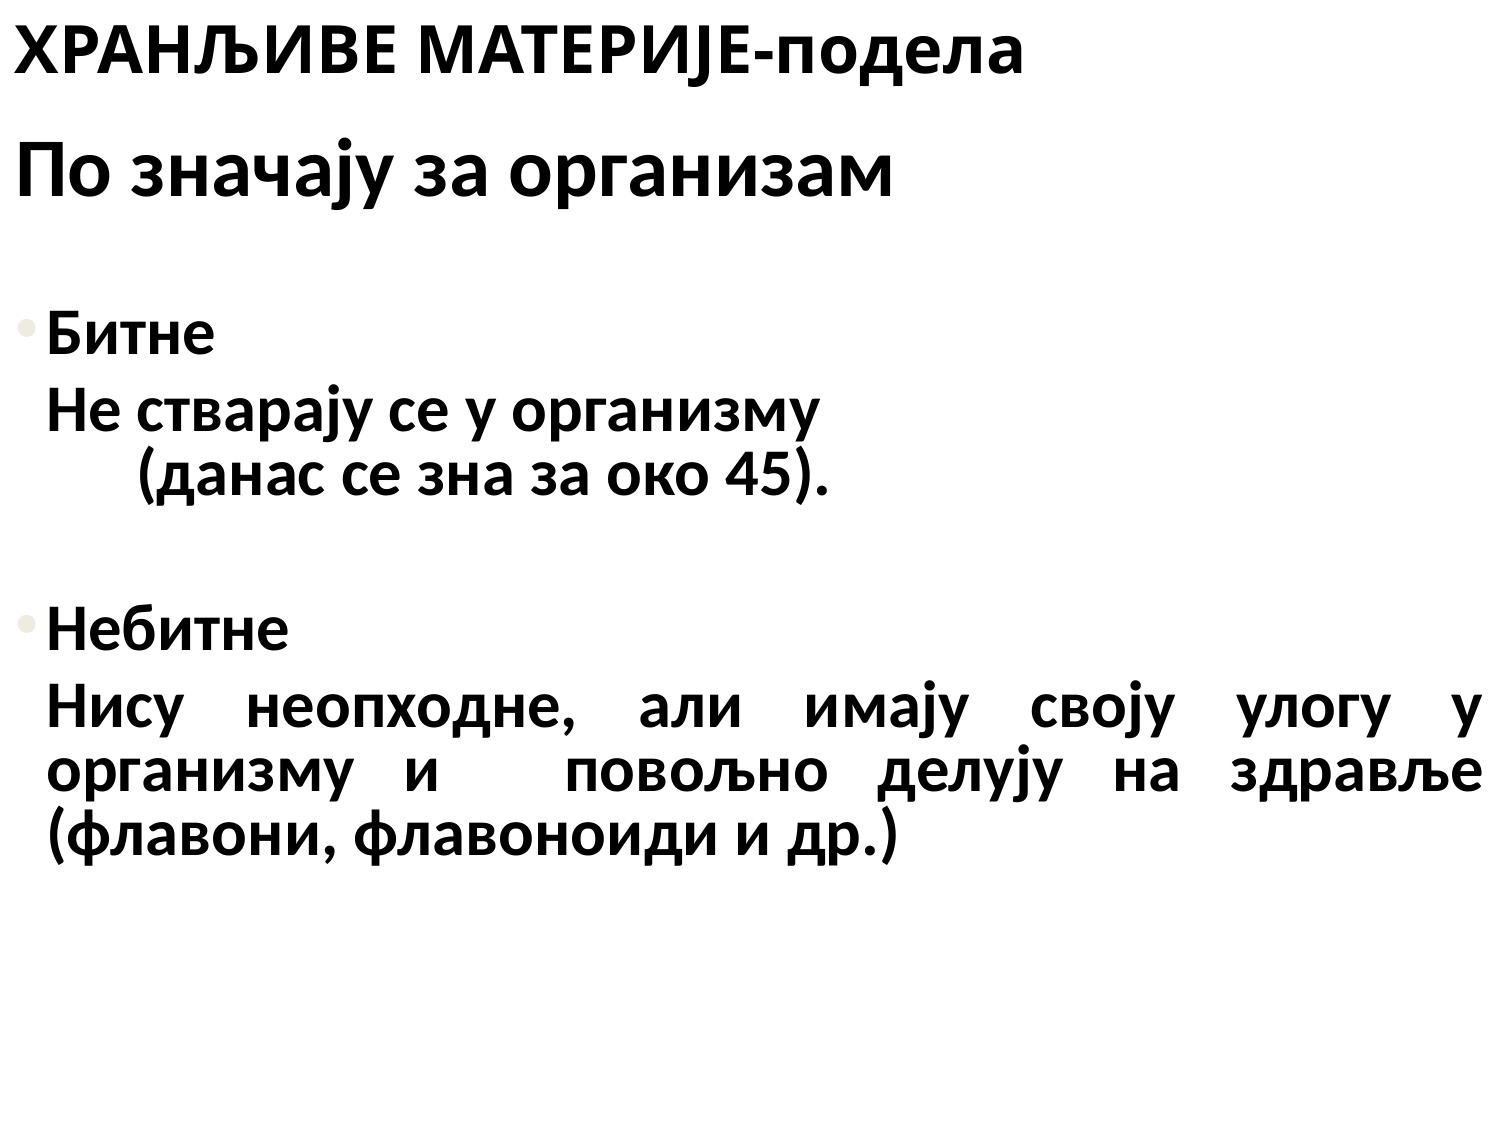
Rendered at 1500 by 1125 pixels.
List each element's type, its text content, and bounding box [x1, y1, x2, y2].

text_box ХРАНЉИВЕ МАТЕРИЈЕ-подела [0, 0, 1323, 95]
subtitle По значају за организам Битне Не стварају се у организму (данас се зна за око 45). Небитнe Нису неопходне, али имају своју улогу у организму и повољно делују на здравље (флавони, флавоноиди и др.) [0, 125, 1500, 1088]
